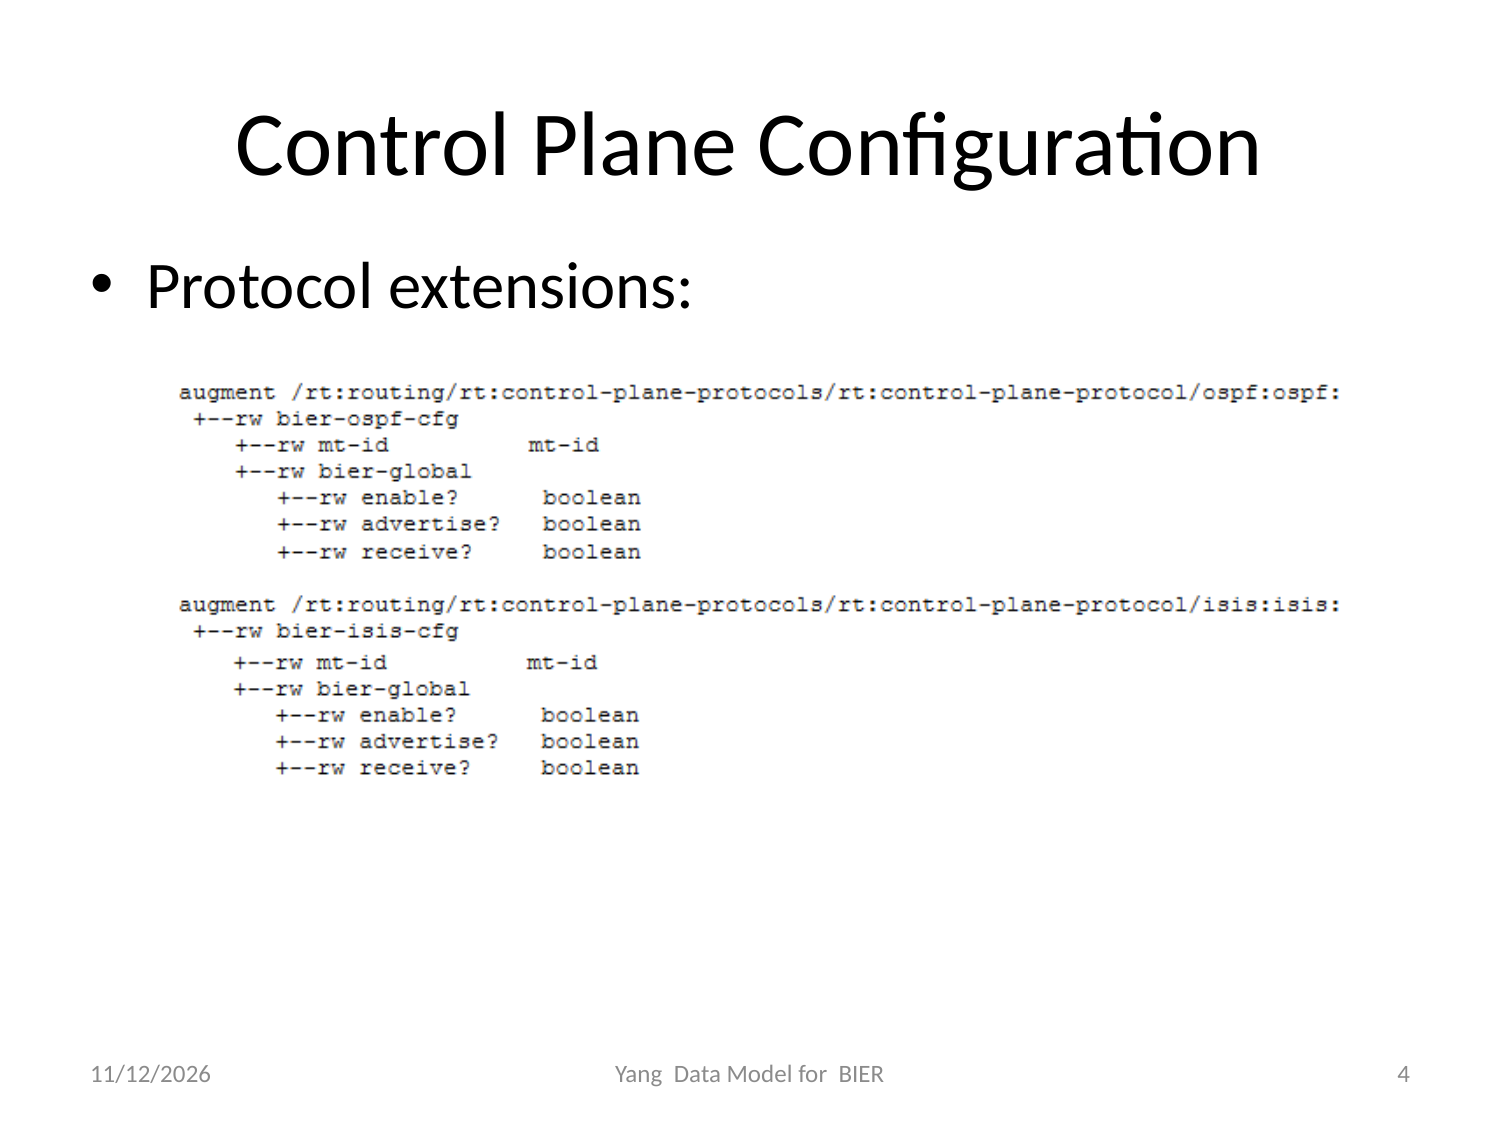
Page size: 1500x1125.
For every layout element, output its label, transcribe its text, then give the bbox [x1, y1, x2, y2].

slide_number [75, 1042, 425, 1103]
footer Yang Data Model for BIER [512, 1042, 988, 1103]
list Protocol extensions: [75, 234, 1425, 977]
picture [159, 373, 1351, 788]
title Control Plane Configuration [75, 45, 1425, 233]
slide_number 4 [1074, 1042, 1425, 1103]
